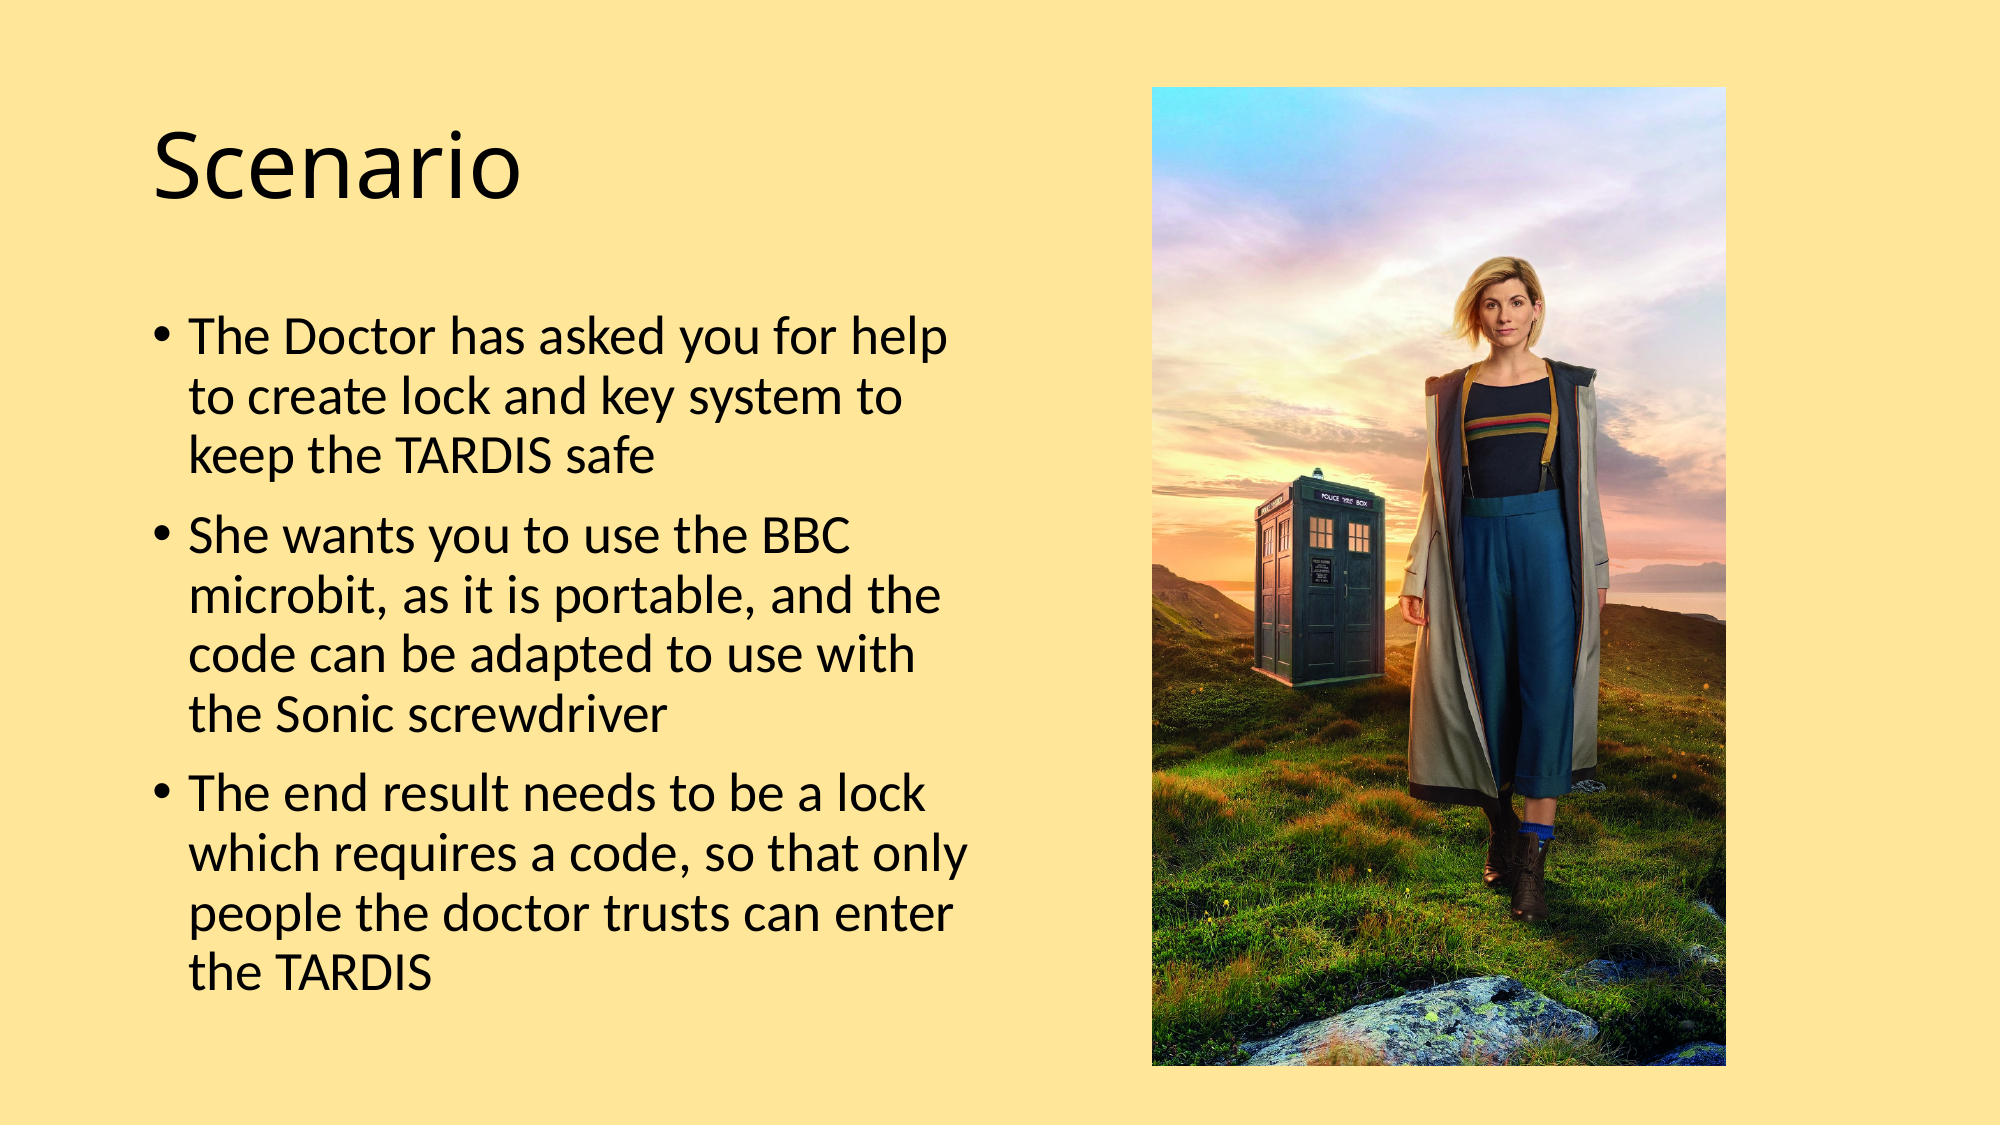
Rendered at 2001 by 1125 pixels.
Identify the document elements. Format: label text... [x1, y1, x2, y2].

list The Doctor has asked you for help to create lock and key system to keep the TARDIS safe She wants you to use the BBC microbit, as it is portable, and the code can be adapted to use with the Sonic screwdriver The end result needs to be a lock which requires a code, so that only people the doctor trusts can enter the TARDIS [137, 299, 1000, 1014]
title Scenario [137, 59, 1863, 278]
picture [1151, 87, 1726, 1066]
